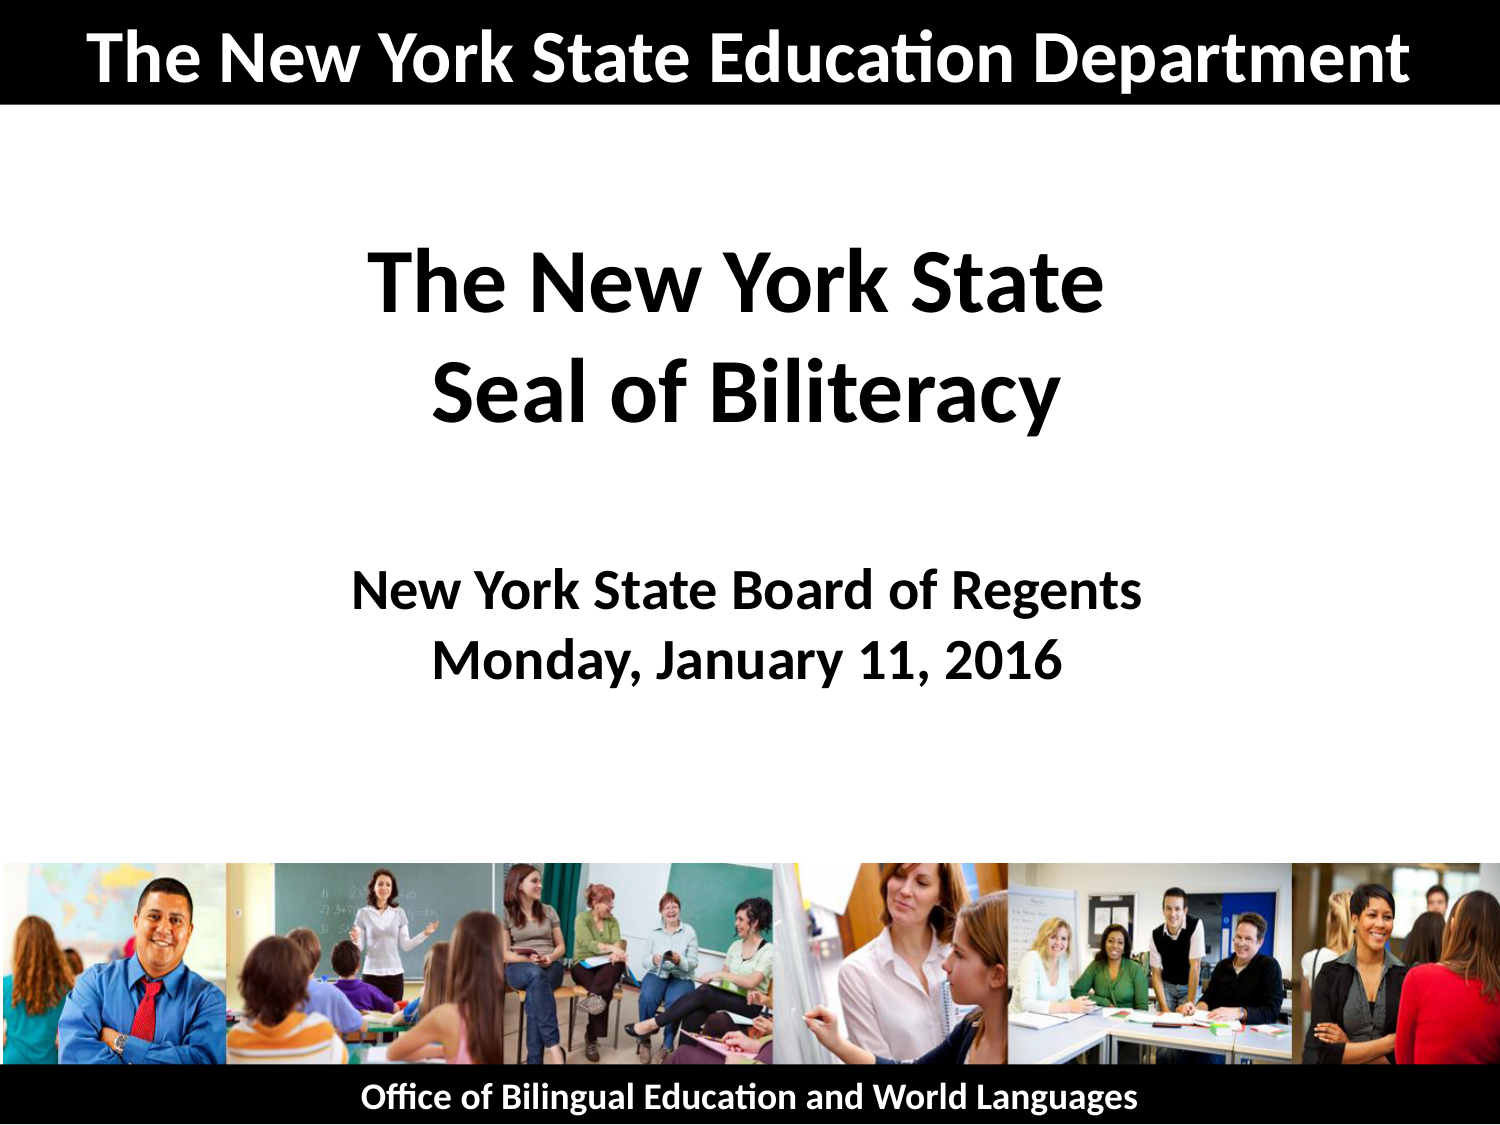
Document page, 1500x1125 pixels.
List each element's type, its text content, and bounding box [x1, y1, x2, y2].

title The New York State Seal of Biliteracy New York State Board of Regents Monday, January 11, 2016 [103, 149, 1392, 763]
picture [3, 863, 1500, 1070]
text_box Office of Bilingual Education and World Languages [0, 1074, 1500, 1125]
text_box The New York State Education Department [0, 0, 1500, 105]
